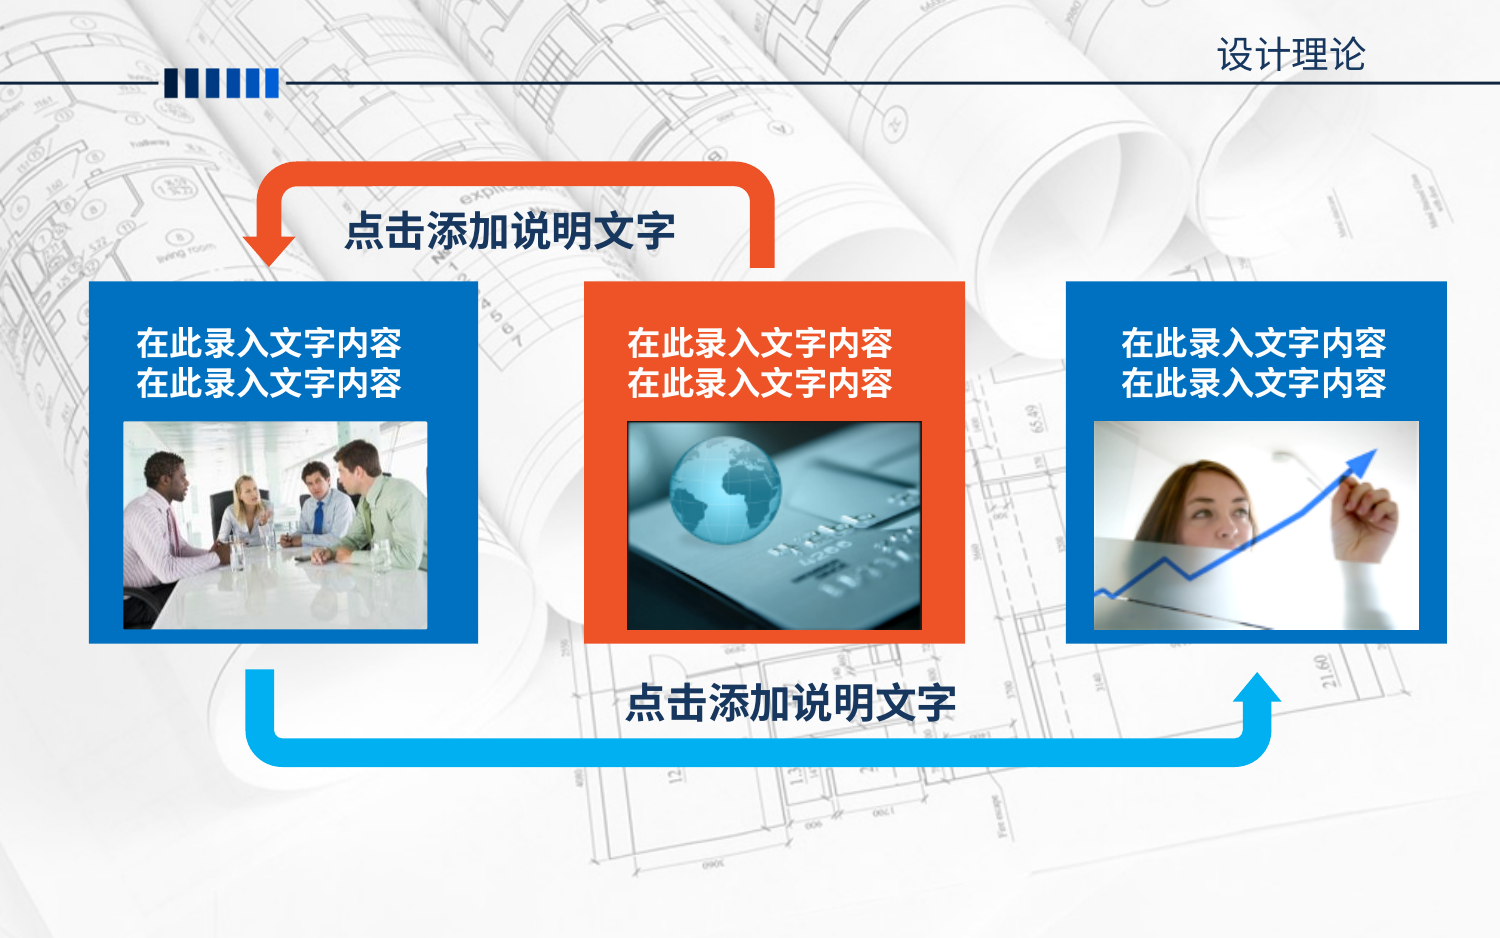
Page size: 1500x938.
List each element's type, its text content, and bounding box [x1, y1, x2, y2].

text_box [245, 669, 1282, 768]
text_box [584, 281, 966, 644]
text_box 在此录入文字内容 在此录入文字内容 [1121, 322, 1391, 403]
text_box 在此录入文字内容 在此录入文字内容 [627, 322, 922, 403]
text_box [242, 161, 775, 268]
text_box 设计理论 [1120, 23, 1463, 84]
text_box 点击添加说明文字 [328, 197, 693, 262]
text_box 在此录入文字内容 在此录入文字内容 [136, 322, 431, 403]
picture [0, 0, 1500, 938]
text_box [88, 281, 479, 644]
text_box [1065, 281, 1447, 644]
text_box [123, 421, 428, 630]
text_box 点击添加说明文字 [609, 669, 974, 735]
